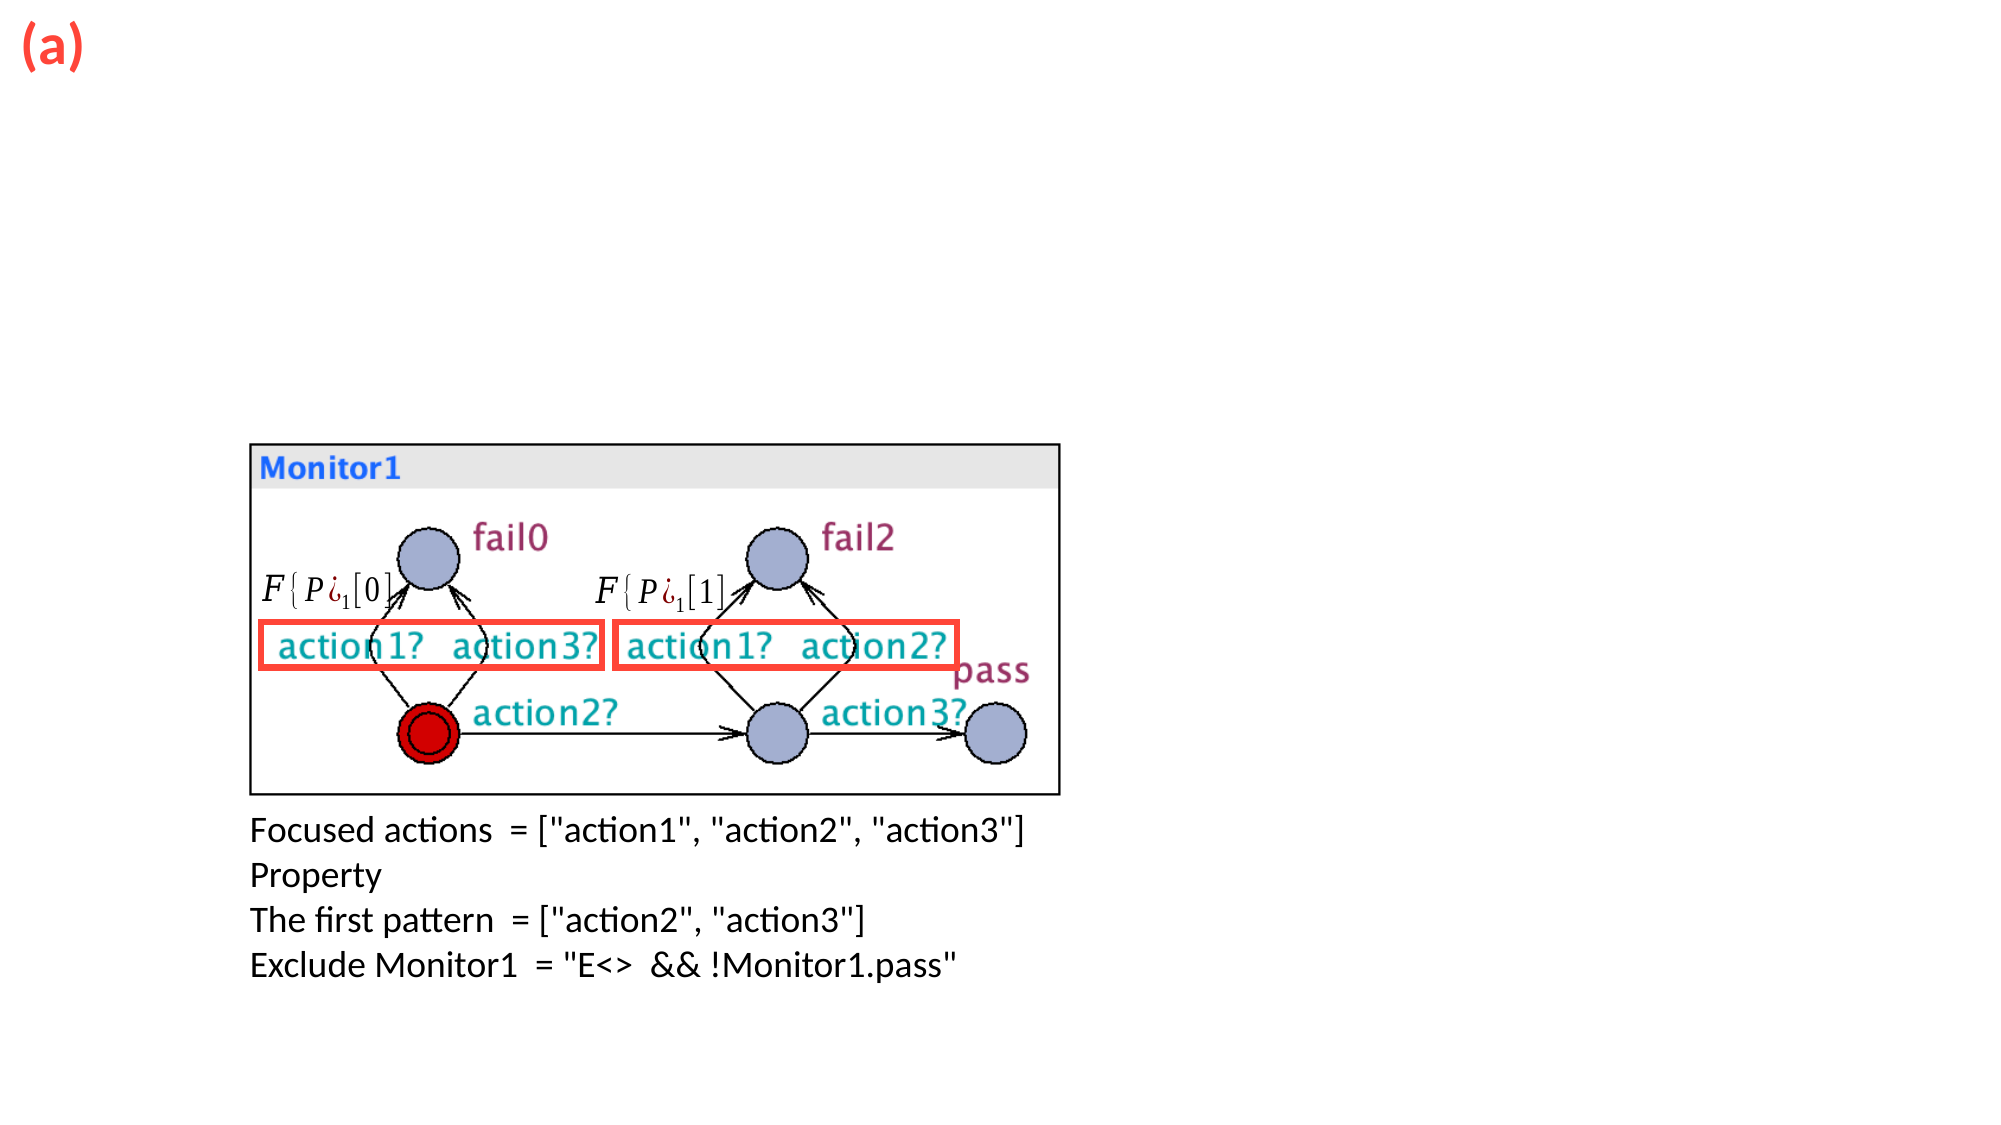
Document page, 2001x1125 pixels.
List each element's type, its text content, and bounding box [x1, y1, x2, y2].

picture [246, 441, 1063, 798]
text_box (a) [6, 0, 101, 84]
